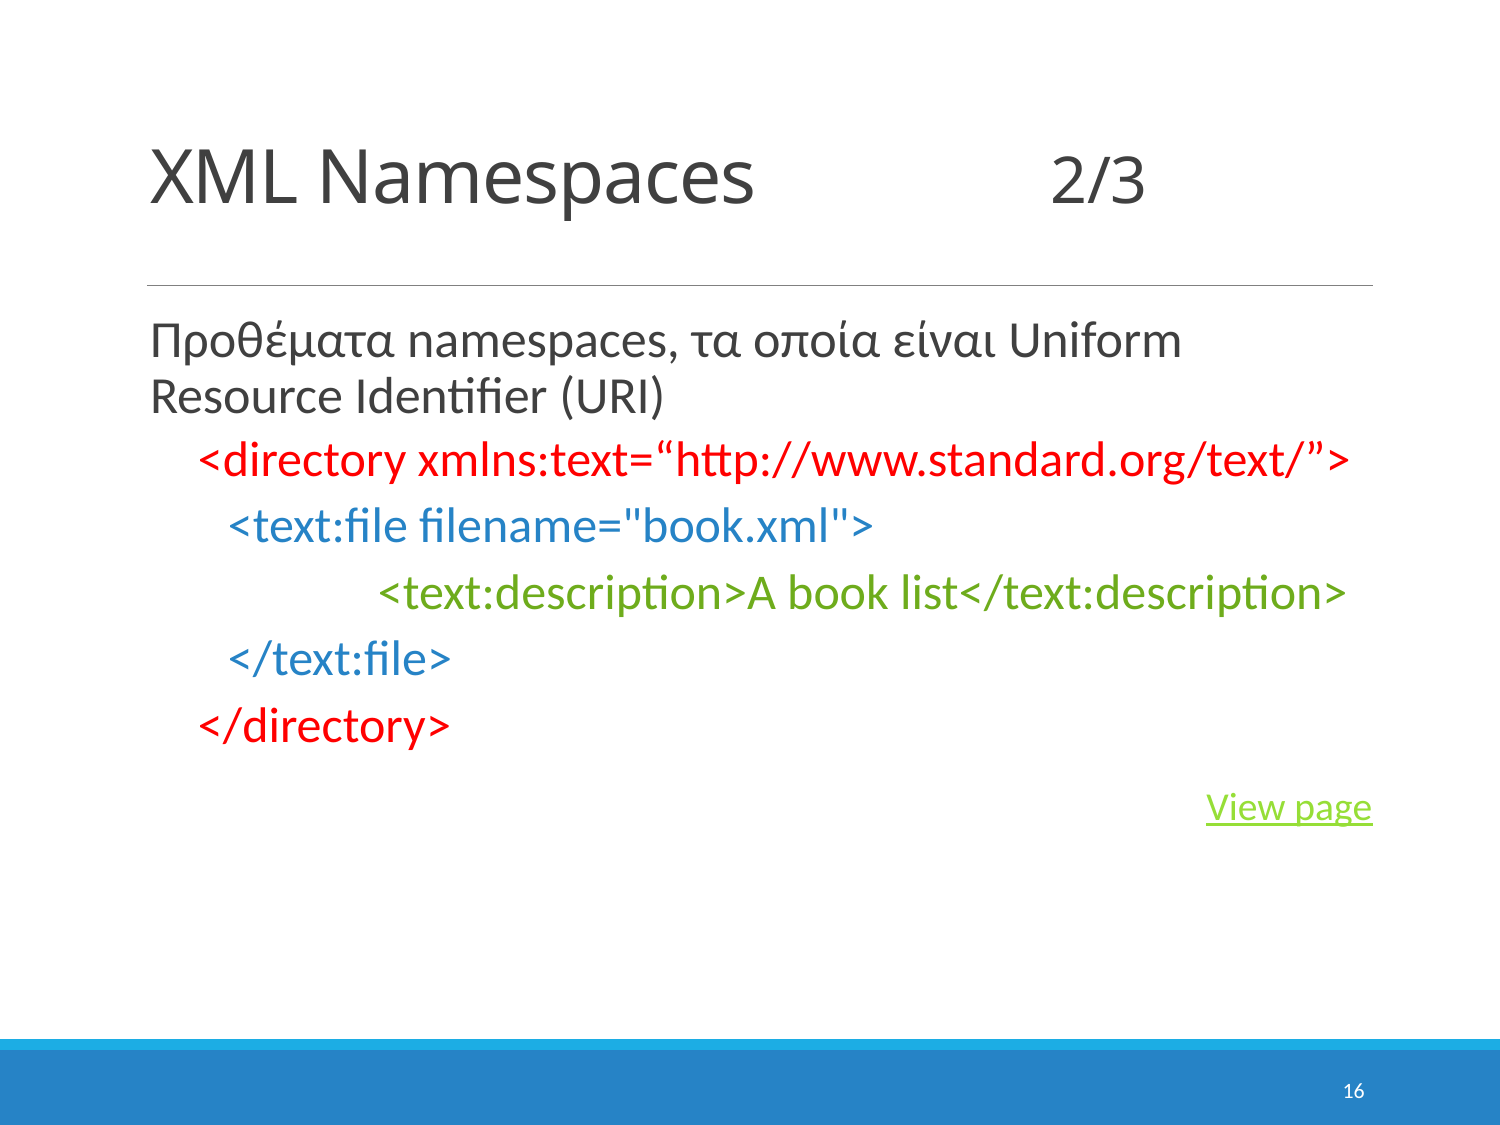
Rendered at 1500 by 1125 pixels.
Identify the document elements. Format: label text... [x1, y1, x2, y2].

slide_number 16 [1218, 1059, 1380, 1120]
title XML Namespaces 2/3 [135, 43, 1373, 227]
list Προθέματα namespaces, τα οποία είναι Uniform Resource Identifier (URI) <directory xmlns:text=“http://www.standard.org/text/”> <text:file filename="book.xml"> <text:description>A book list</text:description> </text:file> </directory> View page [135, 304, 1373, 1029]
